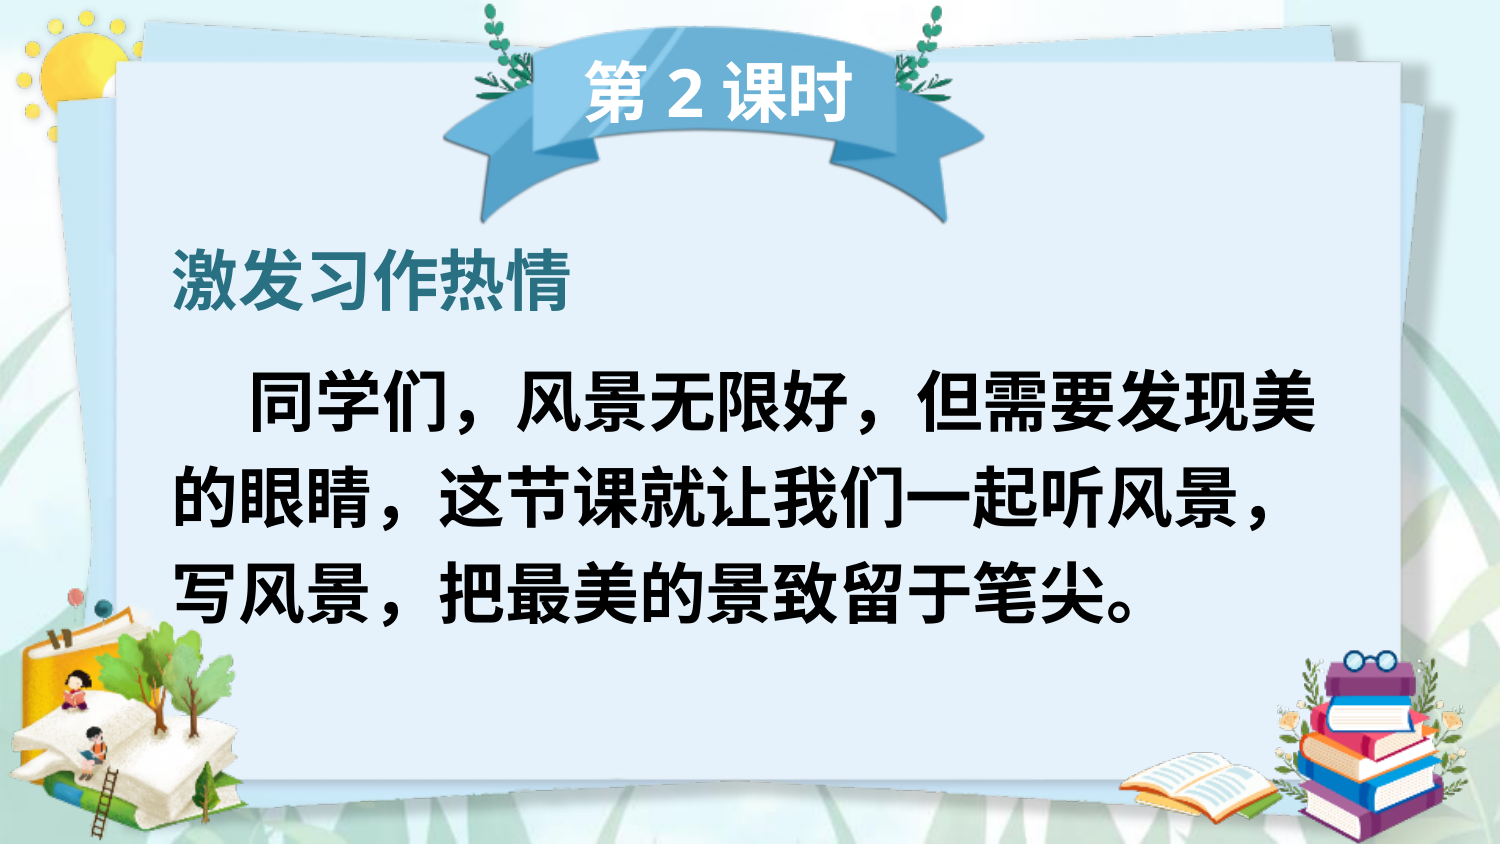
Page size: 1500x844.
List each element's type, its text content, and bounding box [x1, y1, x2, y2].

picture [0, 0, 1500, 844]
text_box 第2课时 [530, 27, 907, 139]
text_box 同学们，风景无限好，但需要发现美的眼睛，这节课就让我们一起听风景，写风景，把最美的景致留于笔尖。 [157, 336, 1356, 640]
text_box 激发习作热情 [157, 215, 661, 326]
